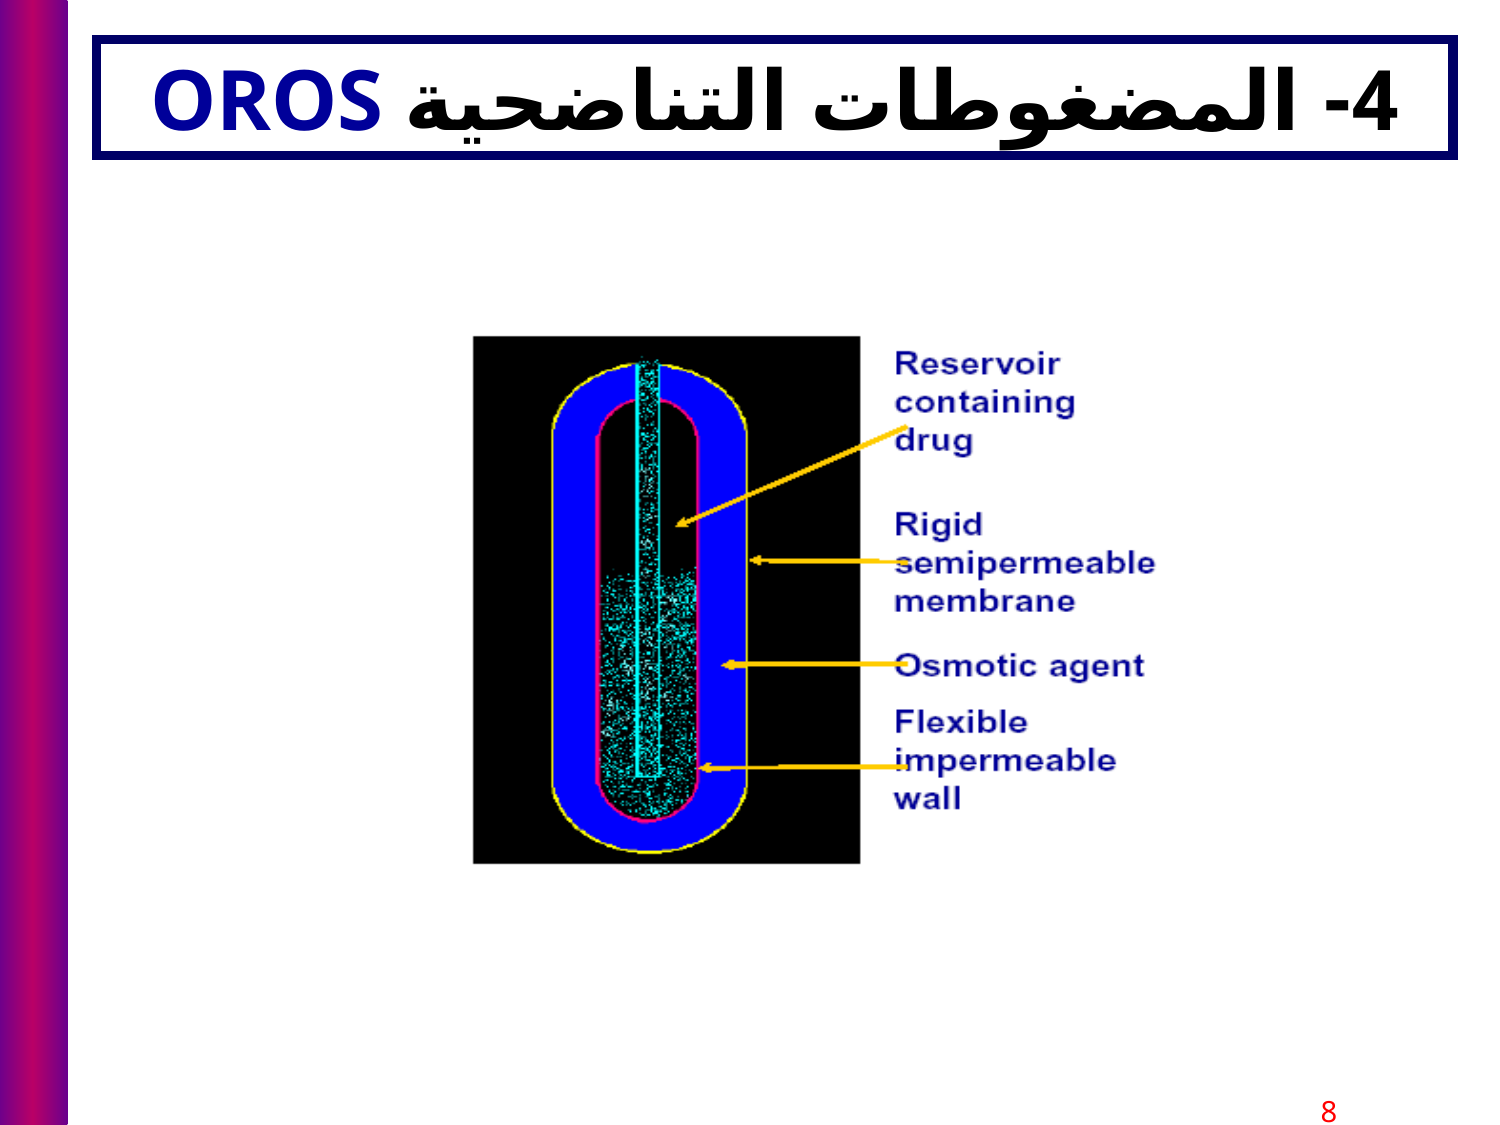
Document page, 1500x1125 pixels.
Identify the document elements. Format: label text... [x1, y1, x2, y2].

picture [445, 305, 1162, 915]
title 4- المضغوطات التناضحية OROS [92, 35, 1458, 160]
